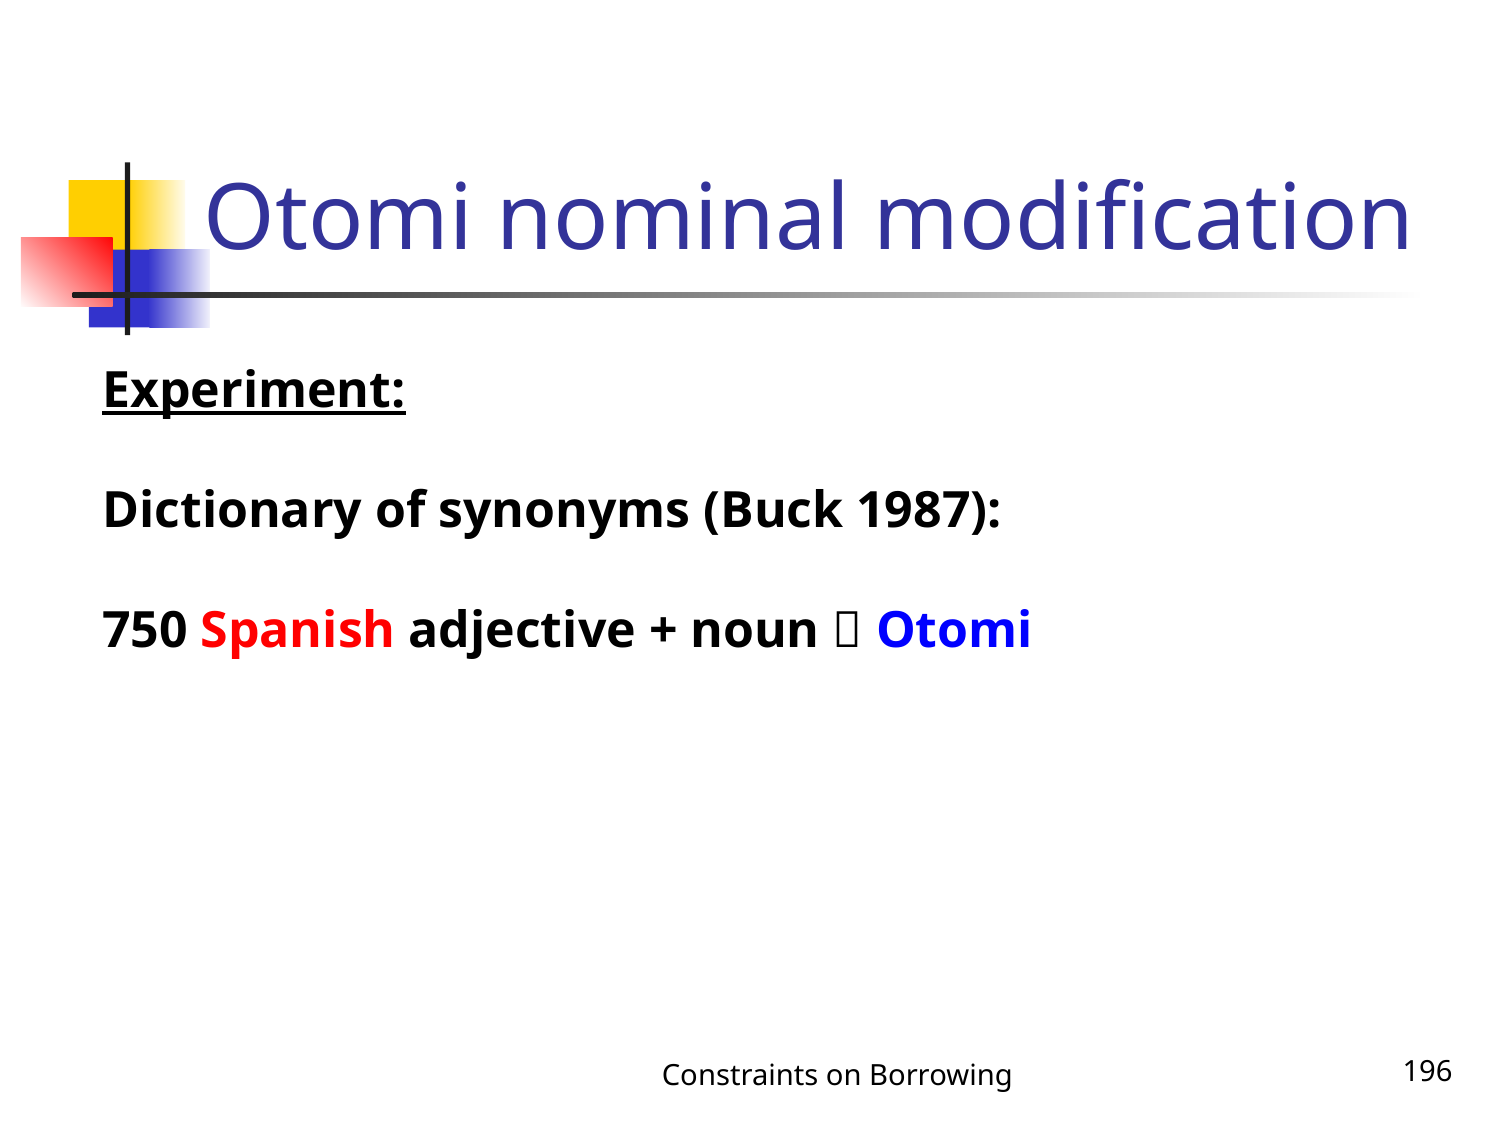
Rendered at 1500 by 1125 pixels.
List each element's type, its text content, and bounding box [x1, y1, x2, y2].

text_box Experiment: Dictionary of synonyms (Buck 1987): 750 Spanish adjective + noun  Otomi [87, 349, 1425, 665]
title Otomi nominal modification [188, 34, 1468, 276]
footer Constraints on Borrowing [599, 1023, 1076, 1100]
slide_number 196 [1154, 1023, 1468, 1100]
